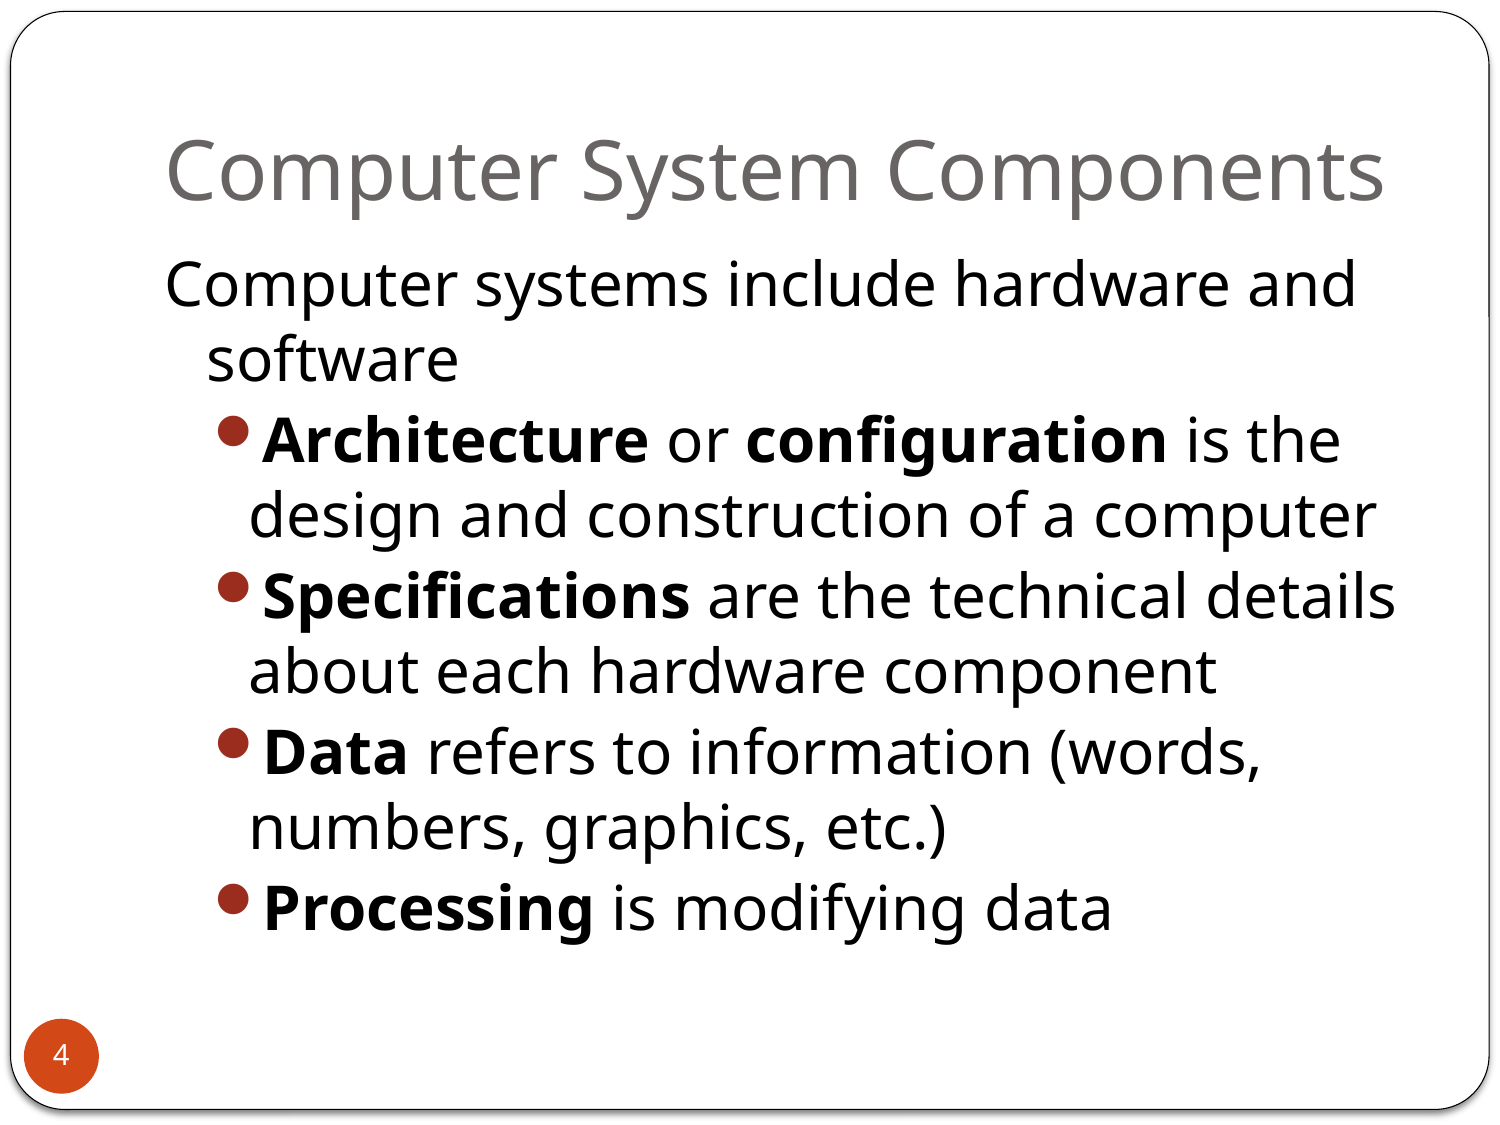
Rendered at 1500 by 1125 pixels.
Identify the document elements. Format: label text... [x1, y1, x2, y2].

title Computer System Components [150, 45, 1425, 233]
list Computer systems include hardware and software Architecture or configuration is the design and construction of a computer Specifications are the technical details about each hardware component Data refers to information (words, numbers, graphics, etc.) Processing is modifying data [150, 237, 1425, 988]
slide_number 4 [23, 1018, 99, 1094]
